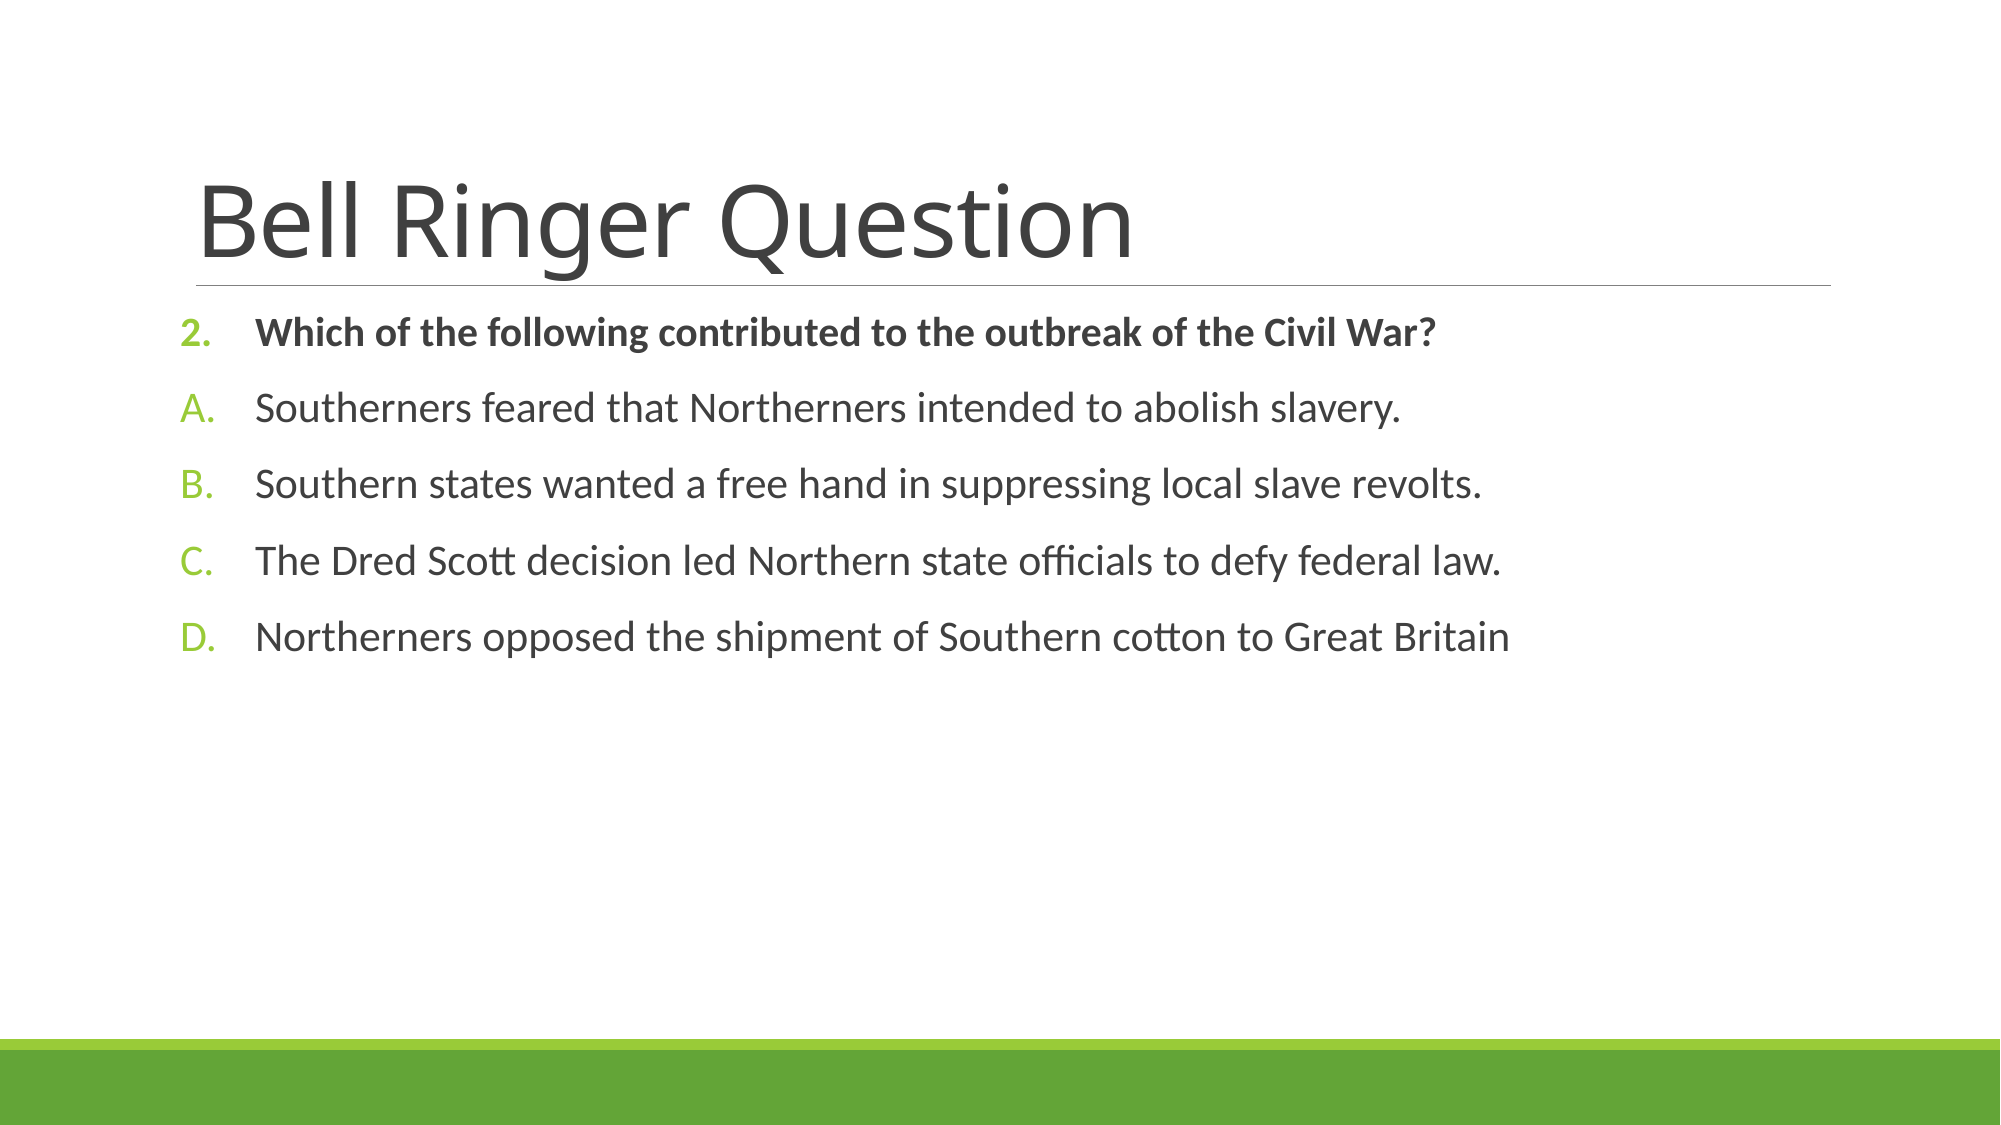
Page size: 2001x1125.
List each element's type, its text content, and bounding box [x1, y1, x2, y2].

list Which of the following contributed to the outbreak of the Civil War? Southerners feared that Northerners intended to abolish slavery. Southern states wanted a free hand in suppressing local slave revolts. The Dred Scott decision led Northern state officials to defy federal law. Northerners opposed the shipment of Southern cotton to Great Britain [180, 302, 1830, 963]
title Bell Ringer Question [180, 47, 1830, 285]
